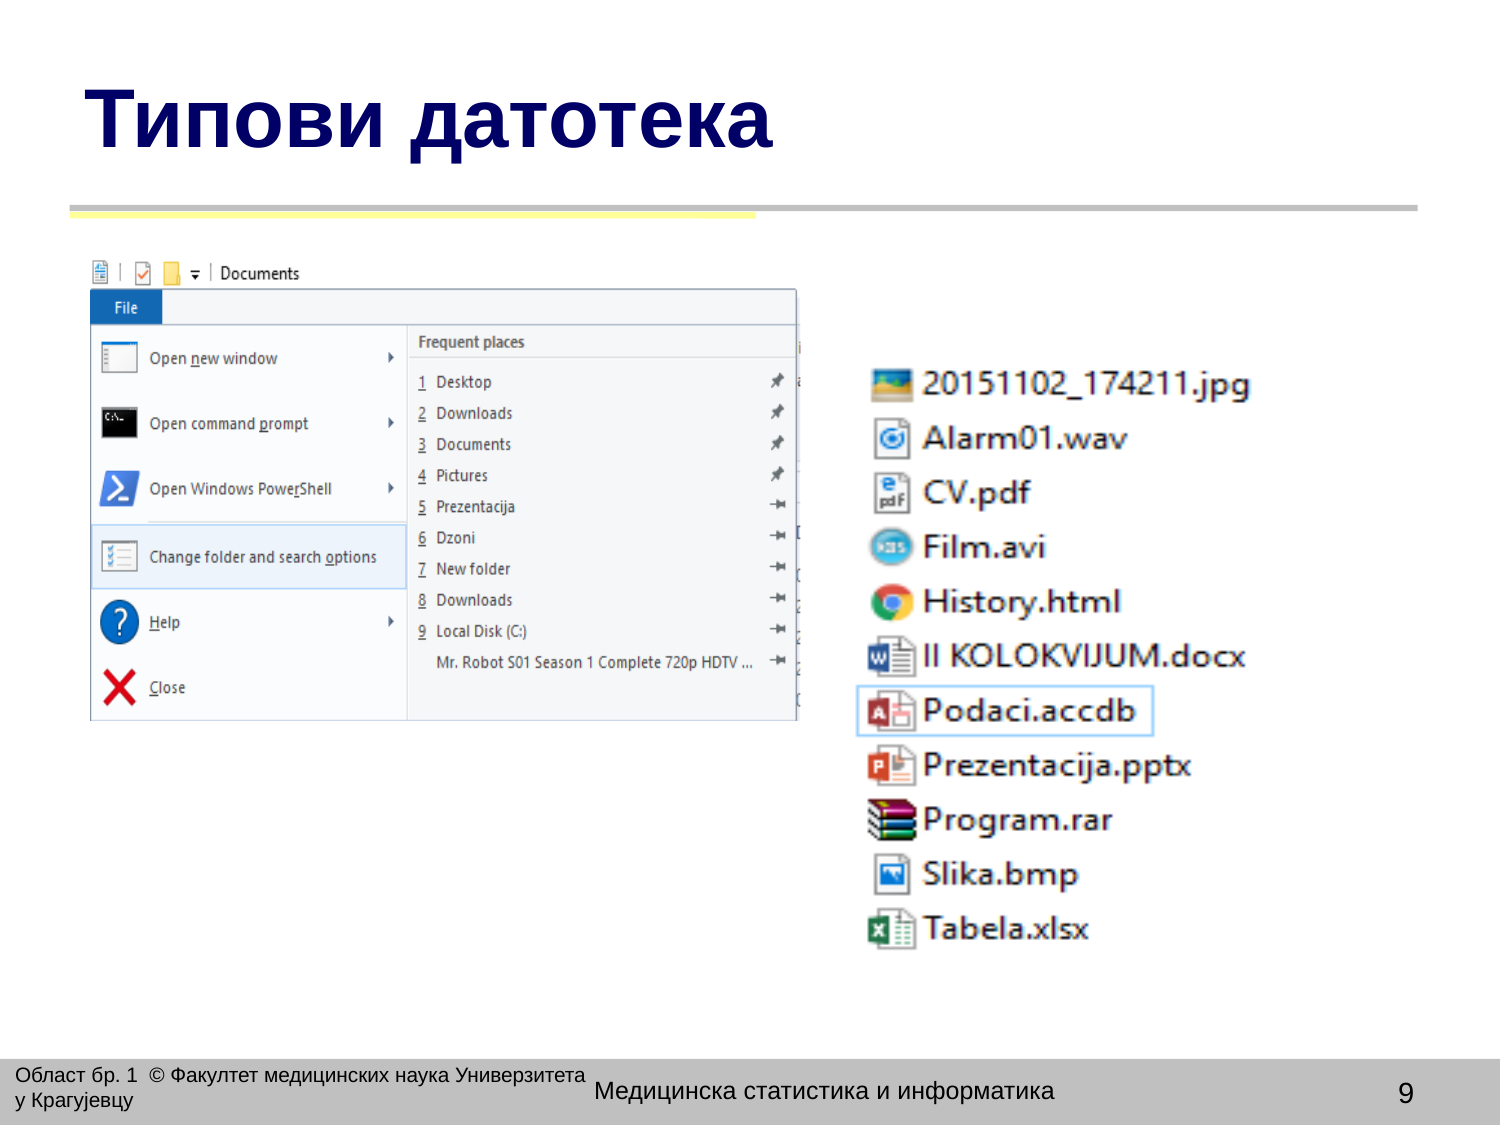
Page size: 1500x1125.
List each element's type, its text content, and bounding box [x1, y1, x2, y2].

picture [89, 255, 801, 721]
picture [838, 345, 1301, 972]
title Типови датотека [69, 19, 1426, 208]
footer Медицинска статистика и информатика [512, 1066, 1138, 1125]
slide_number 9 [1155, 1066, 1430, 1125]
slide_number Област бр. 1 © Факултет медицинских наука Универзитета у Крагујевцу [0, 1053, 614, 1108]
